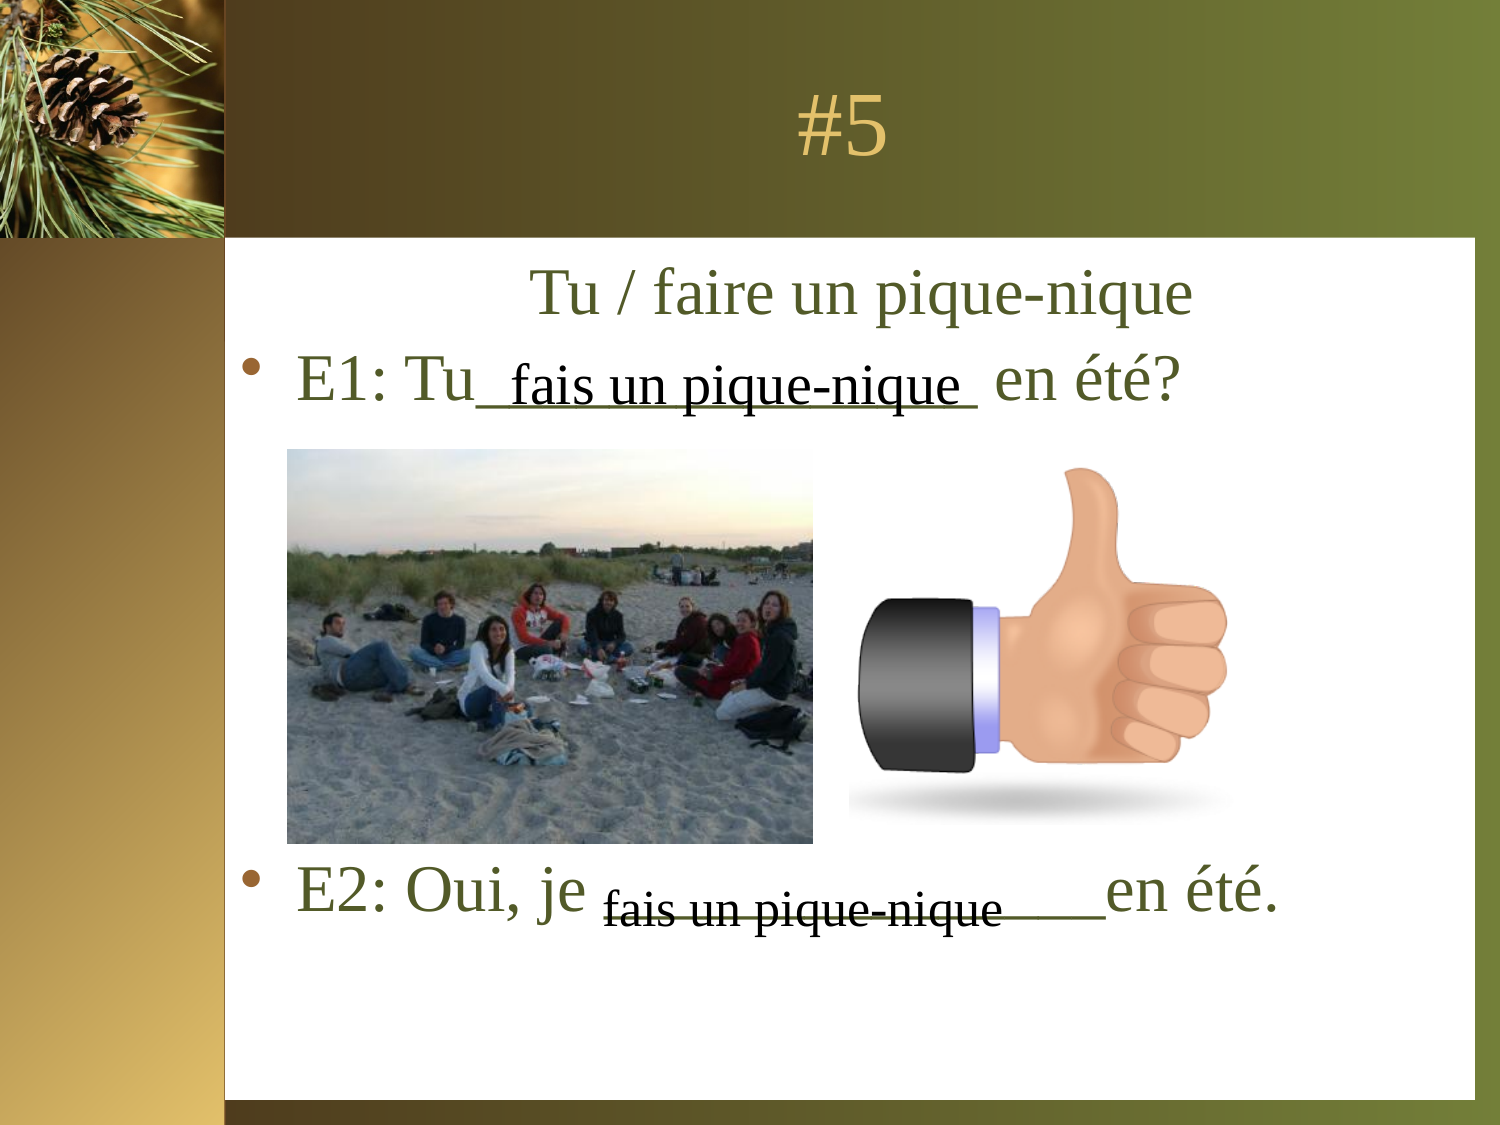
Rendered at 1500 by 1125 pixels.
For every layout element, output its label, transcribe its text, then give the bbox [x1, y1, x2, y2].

title #5 [249, 24, 1438, 213]
picture [849, 437, 1238, 826]
picture [287, 449, 813, 844]
picture [0, 0, 224, 238]
text_box fais un pique-nique [495, 338, 1096, 424]
list Tu / faire un pique-nique E1: Tu_______________ en été? E2: Oui, je _______________en été. [224, 249, 1500, 1063]
text_box fais un pique-nique [587, 866, 1338, 945]
